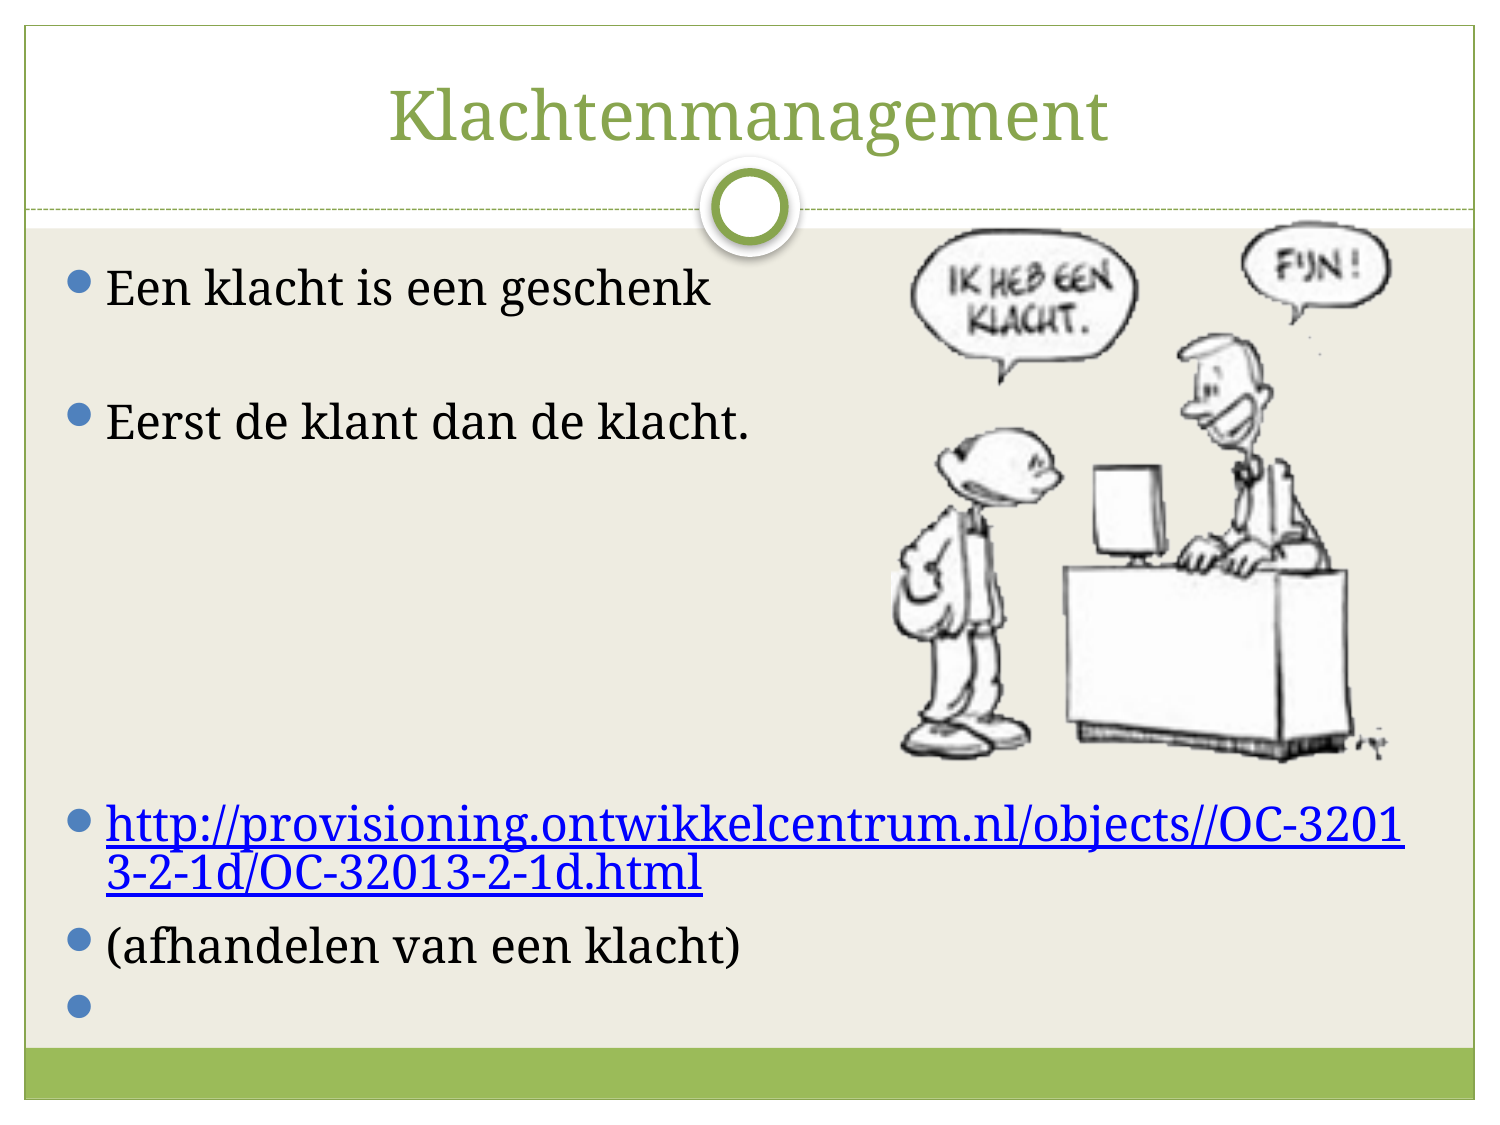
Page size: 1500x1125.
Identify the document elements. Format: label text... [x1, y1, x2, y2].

list Een klacht is een geschenk Eerst de klant dan de klacht. http://provisioning.ontwikkelcentrum.nl/objects//OC-32013-2-1d/OC-32013-2-1d.html (afhandelen van een klacht) [49, 250, 1445, 1001]
picture [891, 219, 1397, 773]
title Klachtenmanagement [49, 37, 1450, 162]
